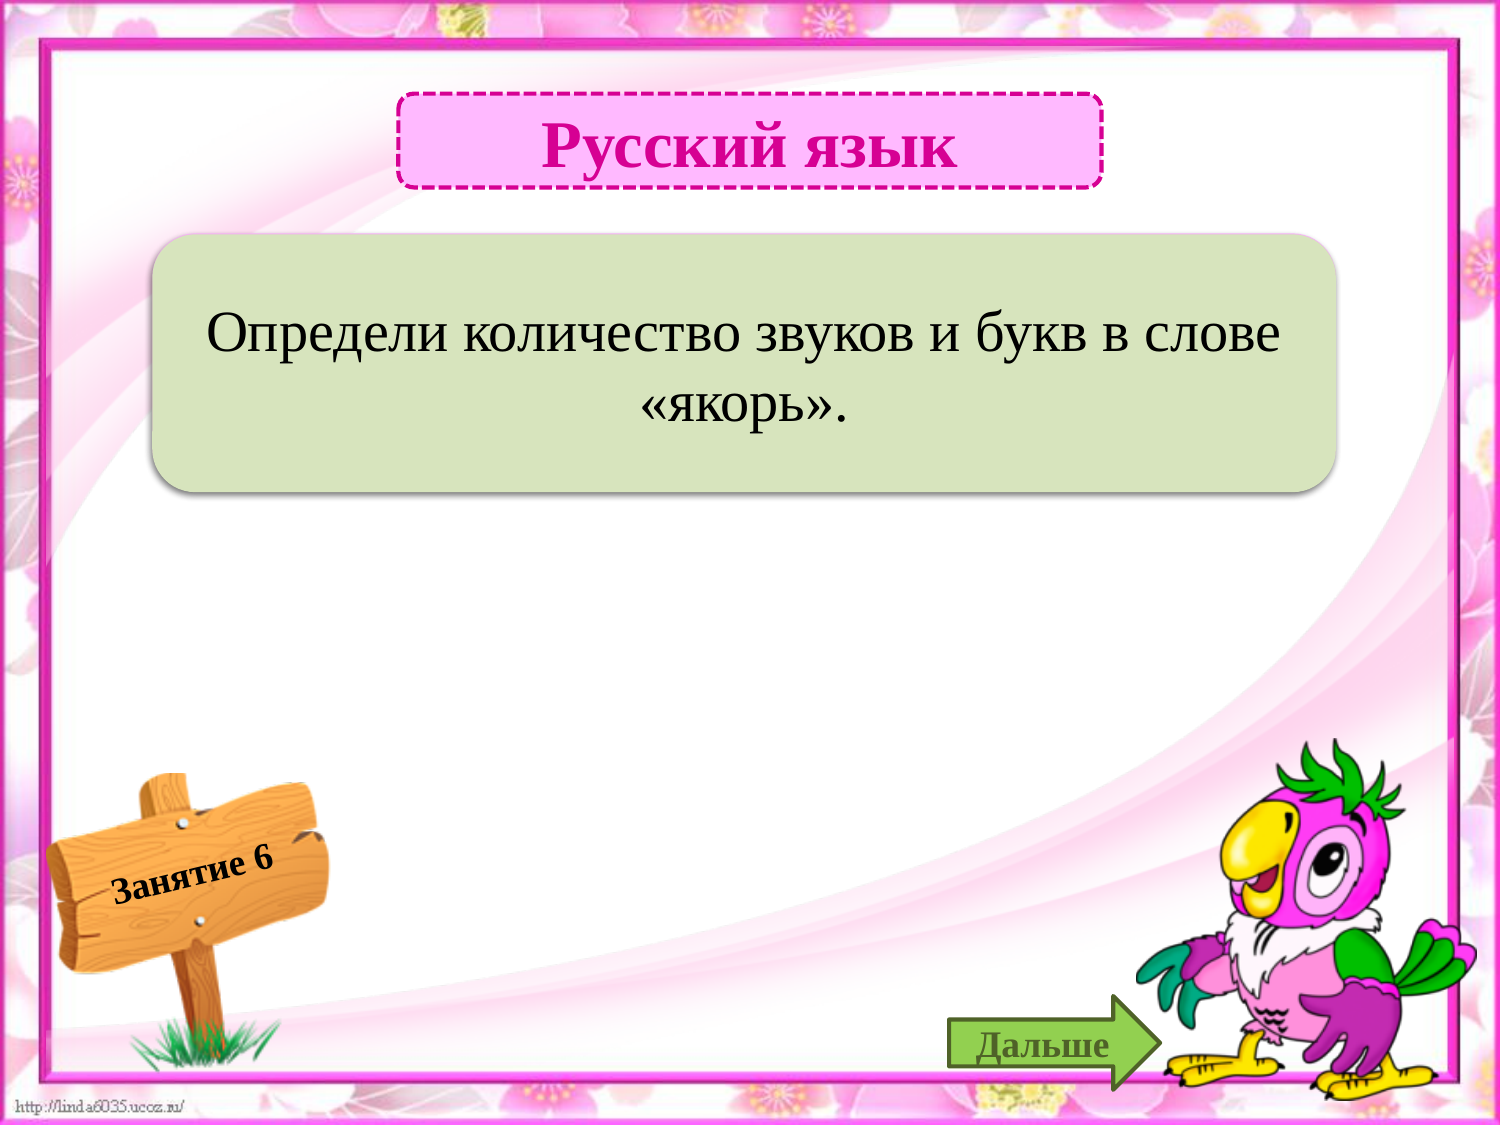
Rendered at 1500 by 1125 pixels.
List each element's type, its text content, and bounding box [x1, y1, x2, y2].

text_box Русский язык [396, 91, 1104, 190]
text_box [150, 232, 1338, 495]
picture [0, 0, 1500, 1125]
text_box Дальше [947, 994, 1163, 1092]
